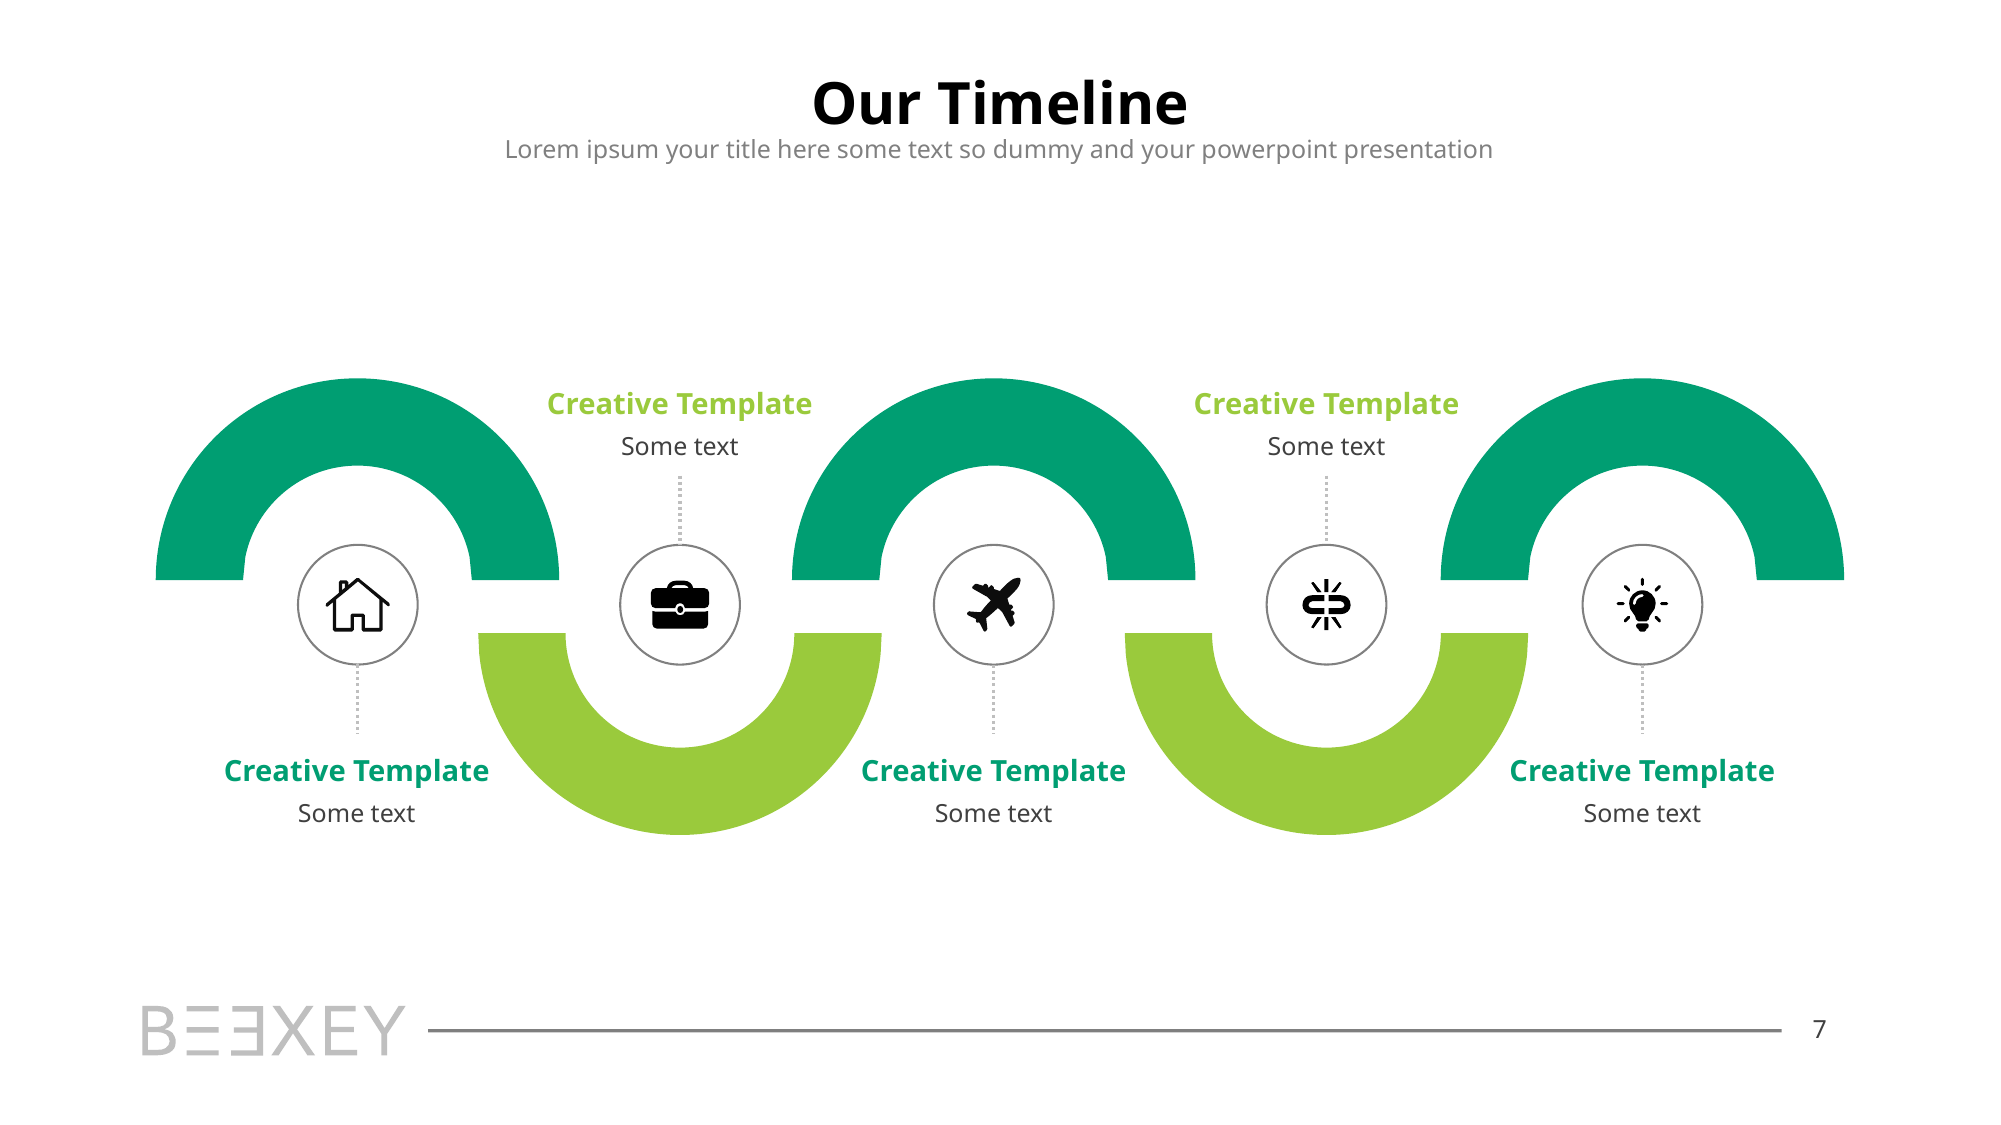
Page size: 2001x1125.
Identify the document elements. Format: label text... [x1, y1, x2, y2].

text_box Some text [906, 789, 1081, 835]
text_box [790, 377, 1197, 582]
text_box Creative Template [1124, 378, 1529, 428]
text_box [477, 632, 883, 837]
text_box Some text [1541, 789, 1744, 835]
text_box Creative Template [509, 378, 851, 428]
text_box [1266, 544, 1387, 665]
text_box Some text [1227, 422, 1426, 468]
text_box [1582, 544, 1703, 665]
text_box Creative Template [803, 745, 1184, 795]
text_box [1123, 632, 1530, 837]
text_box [297, 544, 418, 665]
text_box [154, 377, 561, 582]
text_box Some text [235, 789, 479, 835]
text_box Some text [582, 422, 778, 468]
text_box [933, 544, 1054, 665]
text_box Creative Template [176, 745, 538, 795]
text_box Creative Template [1440, 745, 1845, 795]
title Our Timeline [137, 66, 1863, 129]
text_box [1439, 377, 1846, 582]
list Lorem ipsum your title here some text so dummy and your powerpoint presentation [137, 129, 1863, 176]
slide_number 7 [1781, 992, 1858, 1069]
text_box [620, 544, 740, 665]
